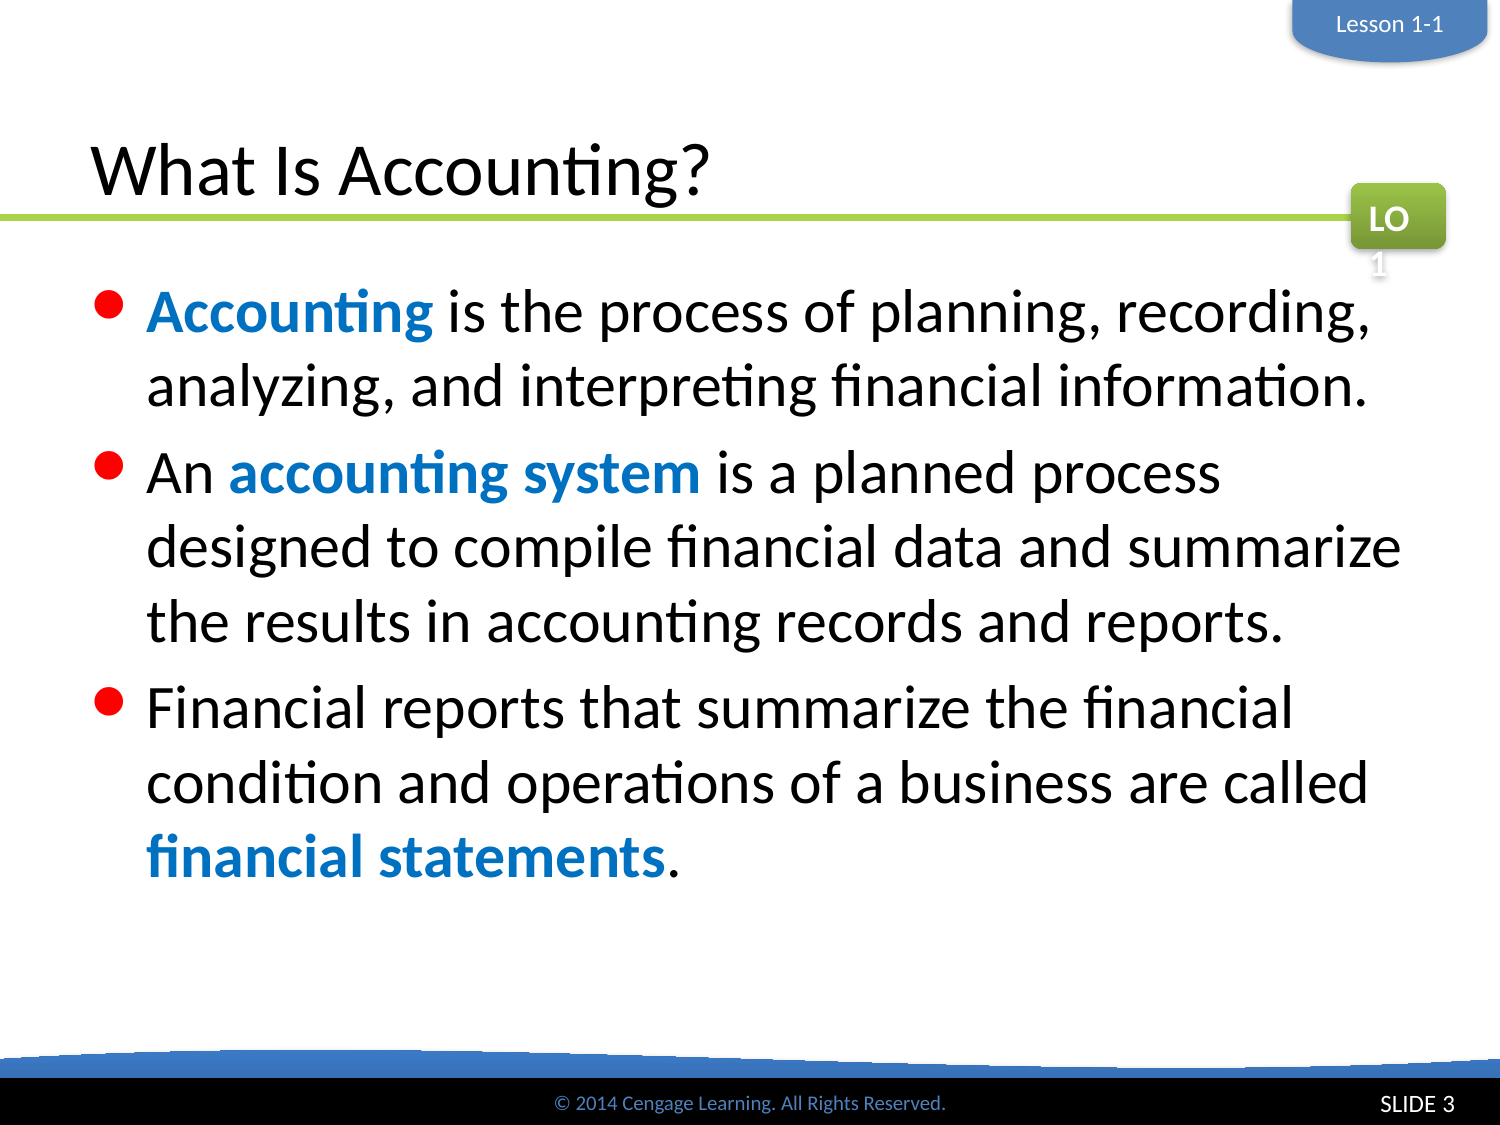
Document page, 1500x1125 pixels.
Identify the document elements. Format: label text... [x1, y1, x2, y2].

title What Is Accounting? [75, 29, 1350, 218]
text_box [1292, 0, 1488, 63]
list Accounting is the process of planning, recording, analyzing, and interpreting financial information. An accounting system is a planned process designed to compile financial data and summarize the results in accounting records and reports. Financial reports that summarize the financial condition and operations of a business are called financial statements. [75, 262, 1425, 1005]
text_box LO1 [1350, 183, 1446, 250]
text_box Lesson 1-1 [1321, 0, 1459, 45]
slide_number SLIDE 3 [1170, 1080, 1470, 1125]
